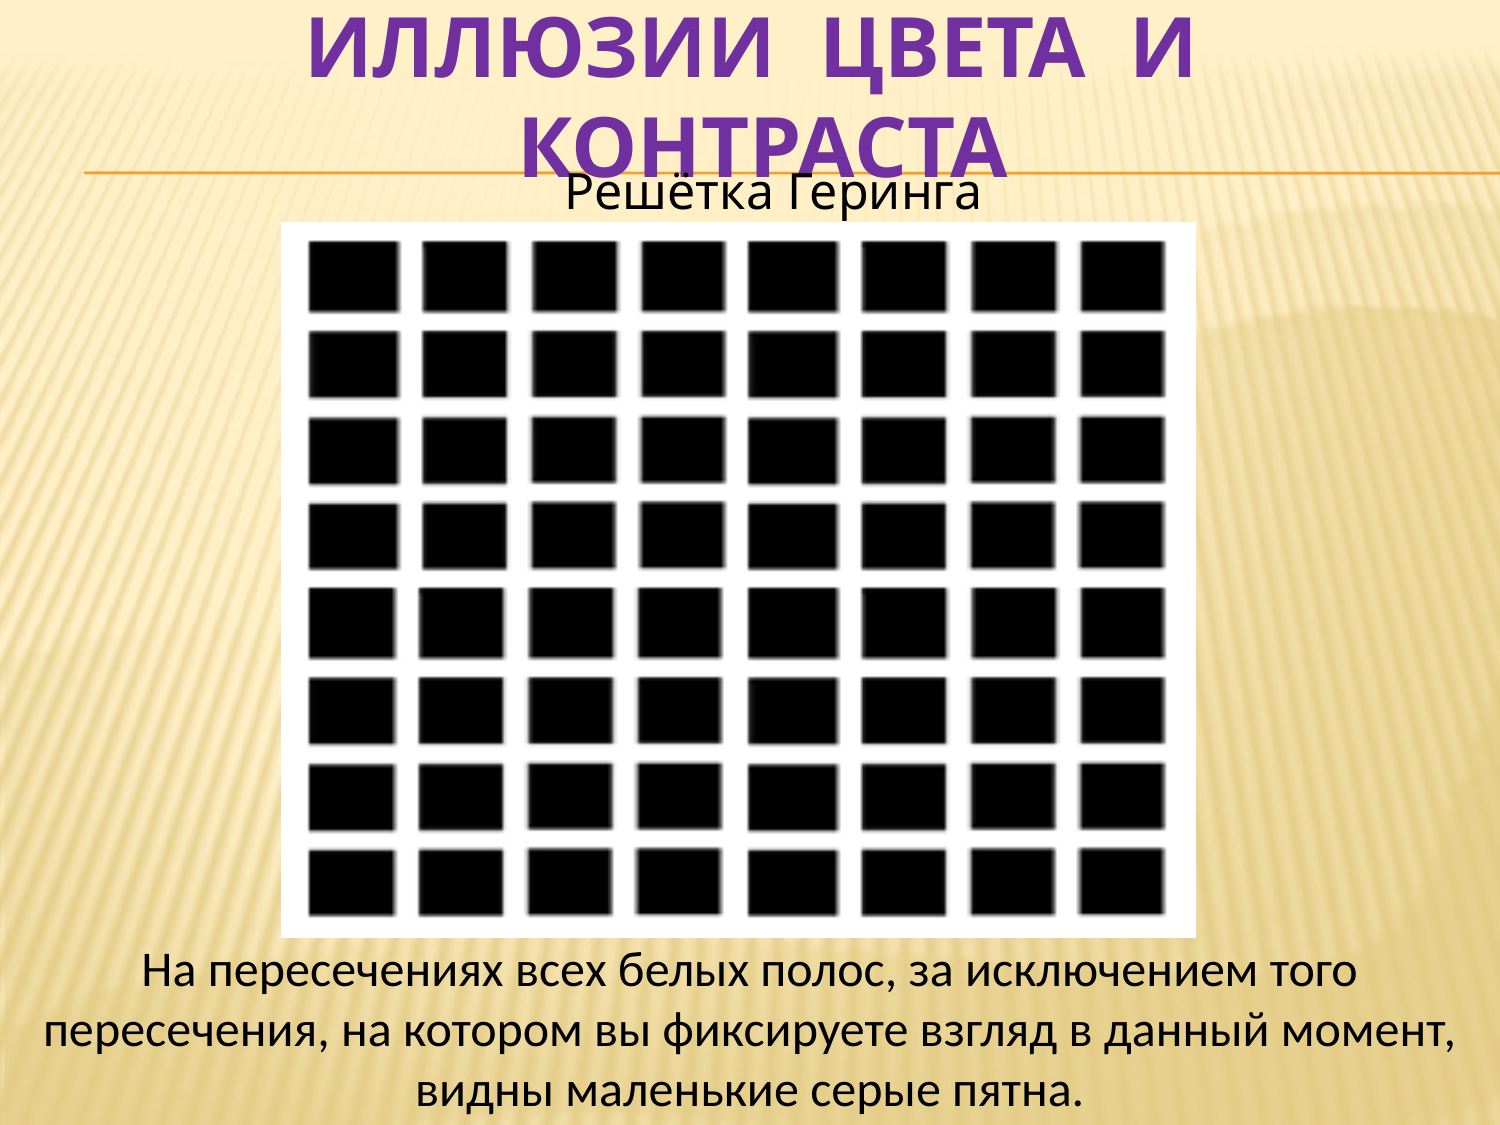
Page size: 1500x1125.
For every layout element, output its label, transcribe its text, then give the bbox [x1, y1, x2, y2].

title Иллюзии цвета и контраста [50, 75, 1475, 213]
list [280, 222, 1196, 938]
text_box На пересечениях всех белых полос, за исключением того пересечения, на котором вы фиксируете взгляд в данный момент, видны маленькие серые пятна. [0, 929, 1500, 1124]
text_box Решётка Геринга [549, 152, 1011, 220]
